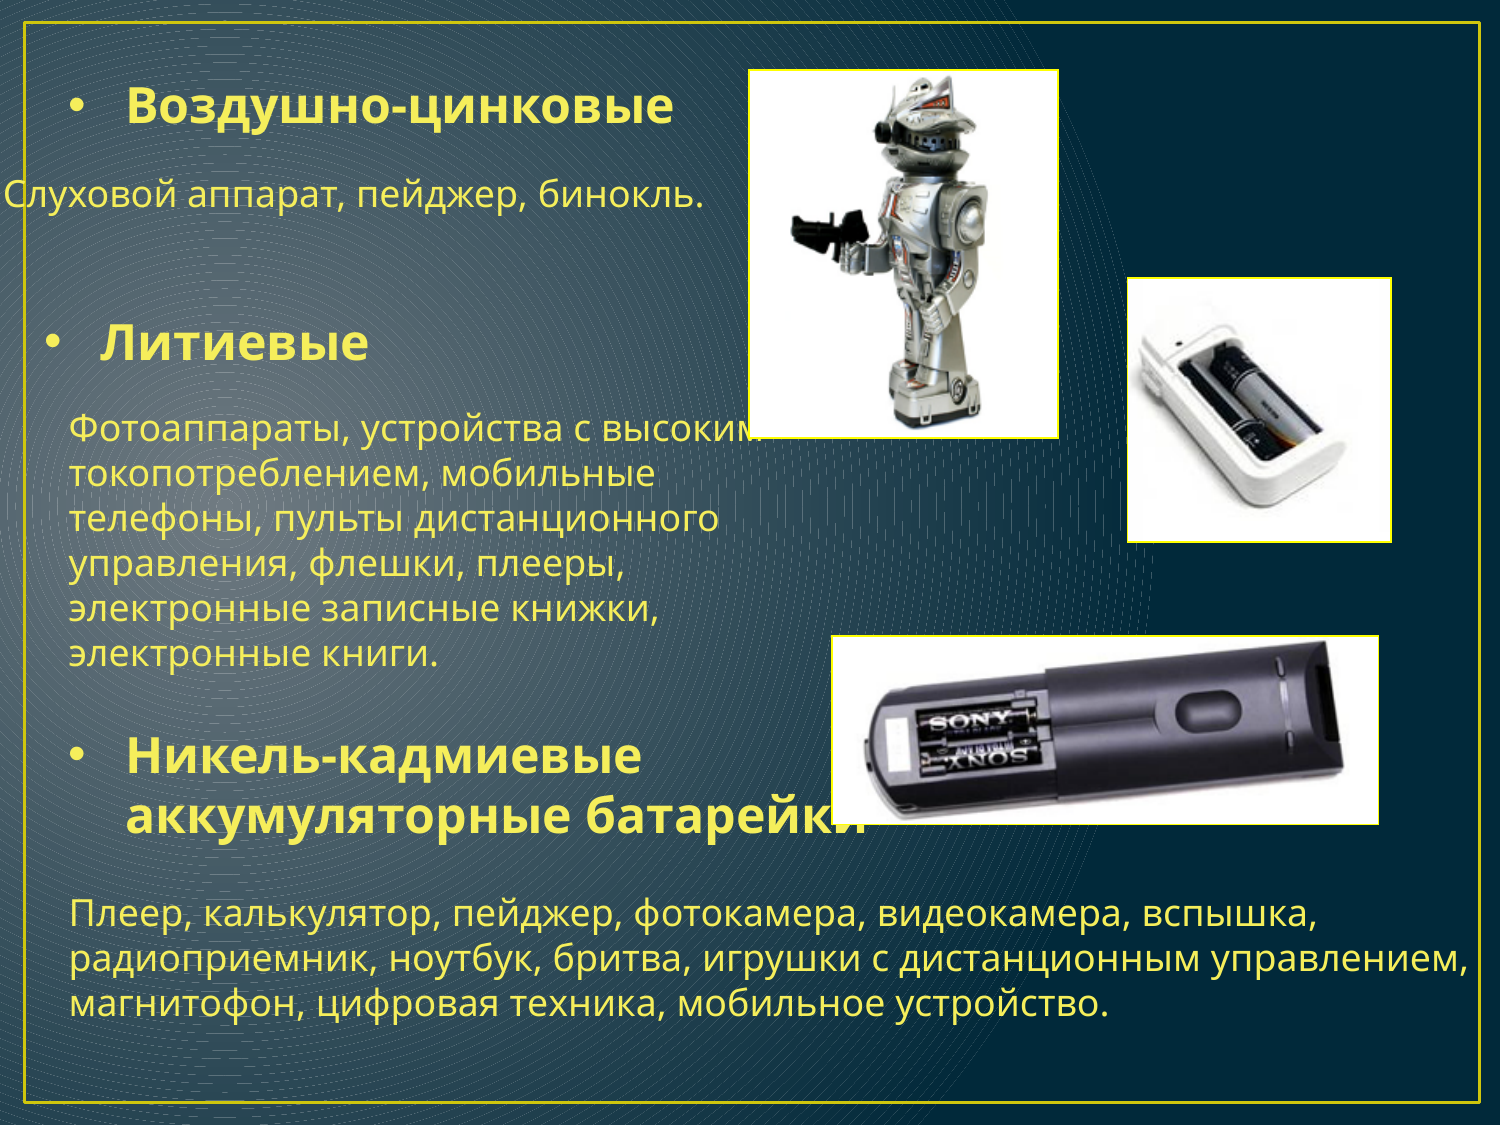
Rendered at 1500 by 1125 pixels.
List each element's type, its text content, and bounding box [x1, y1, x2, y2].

picture [749, 70, 1058, 438]
text_box Фотоаппараты, устройства с высоким токопотреблением, мобильные телефоны, пульты дистанционного управления, флешки, плееры, электронные записные книжки, электронные книги. [53, 397, 809, 716]
text_box Никель-кадмиевые аккумуляторные батарейки [53, 716, 892, 851]
picture [1117, 278, 1391, 554]
picture [832, 636, 1378, 825]
picture [1058, 830, 1068, 838]
picture [1059, 161, 1067, 198]
text_box Литиевые [29, 302, 386, 378]
picture [1005, 64, 1015, 69]
text_box Воздушно-цинковые [53, 66, 691, 142]
text_box Слуховой аппарат, пейджер, бинокль. [0, 162, 720, 223]
text_box Плеер, калькулятор, пейджер, фотокамера, видеокамера, вспышка, радиоприемник, ноутбук, бритва, игрушки с дистанционным управлением, магнитофон, цифровая техника, мобильное устройство. [53, 881, 1496, 1077]
